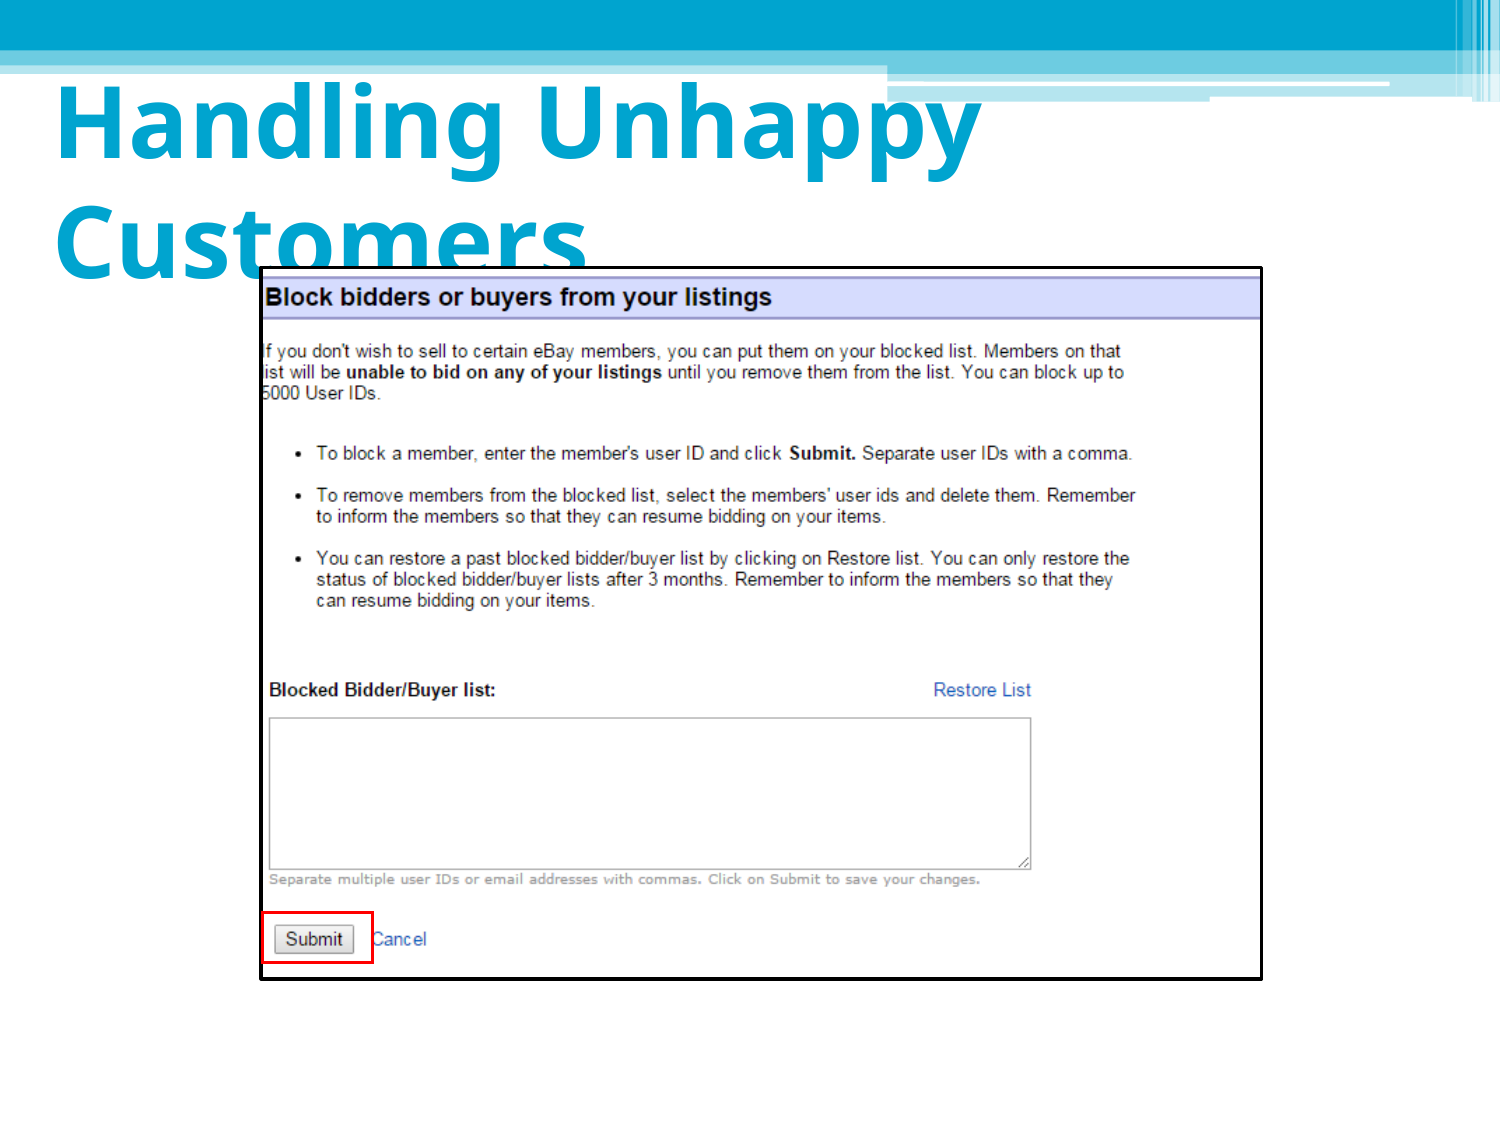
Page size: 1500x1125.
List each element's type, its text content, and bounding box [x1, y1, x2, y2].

text_box Handling Unhappy Customers [37, 87, 1500, 269]
picture [262, 268, 1261, 978]
